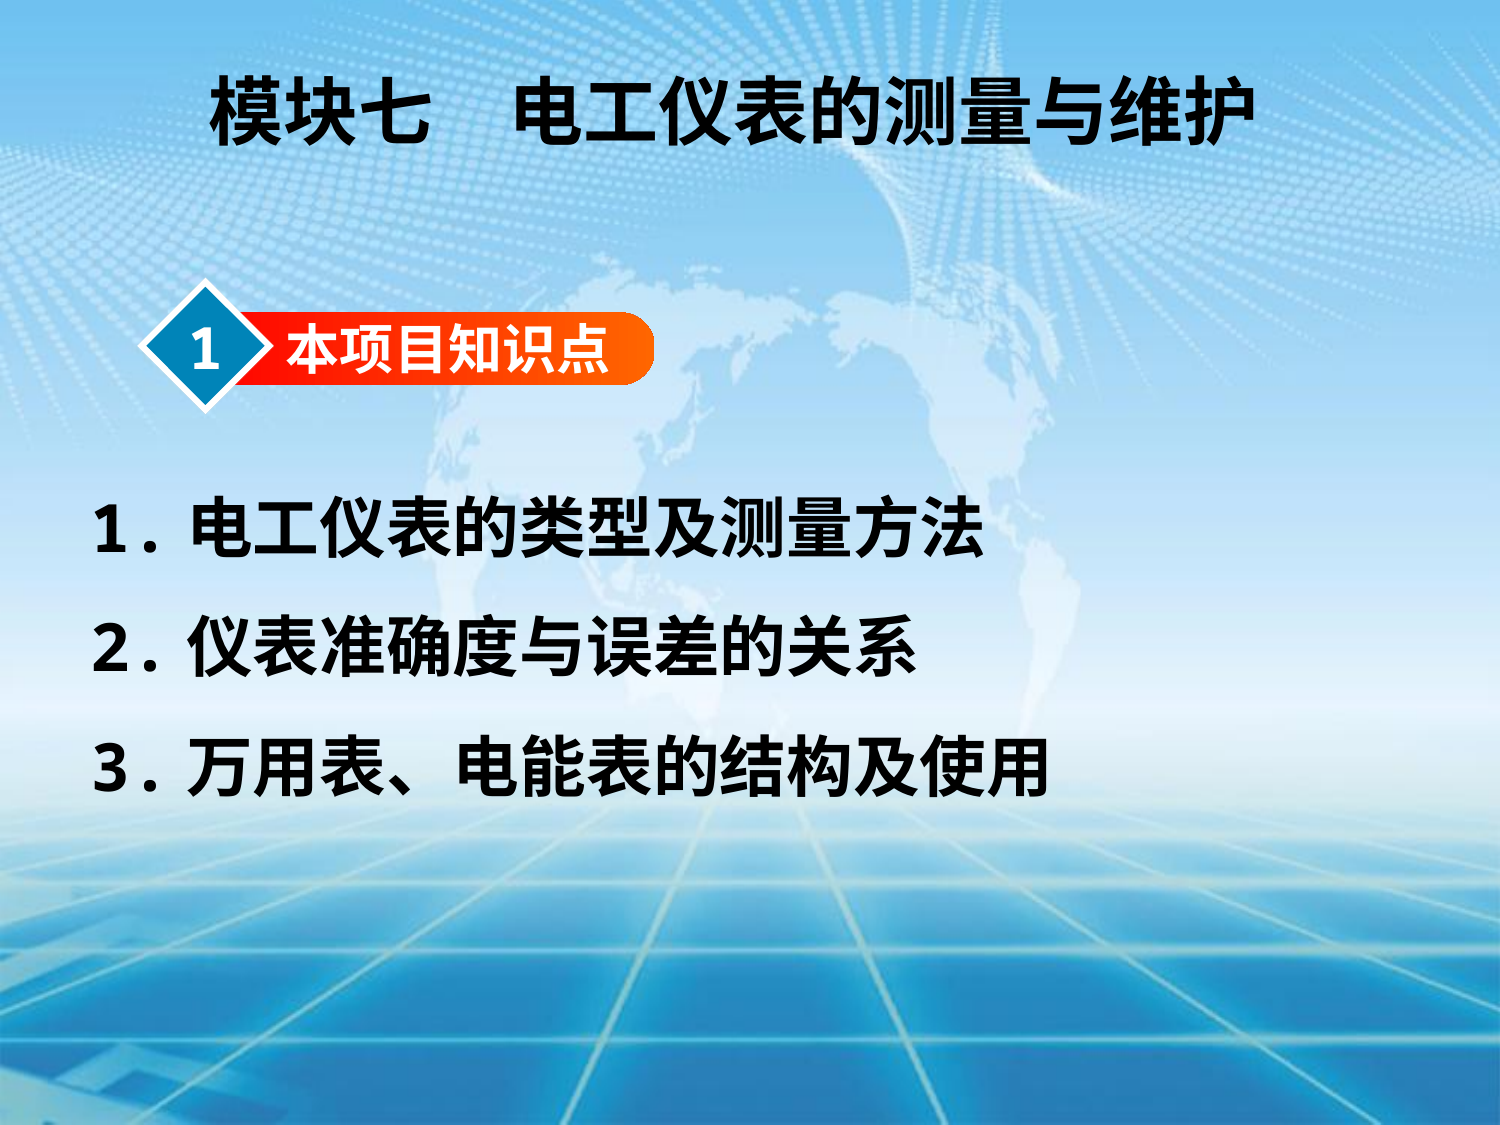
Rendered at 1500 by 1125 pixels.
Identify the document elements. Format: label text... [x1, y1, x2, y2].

text_box [233, 312, 271, 385]
text_box 1.电工仪表的类型及测量方法 2.仪表准确度与误差的关系 3.万用表、电能表的结构及使用 [75, 437, 1397, 813]
picture [0, 0, 1500, 1125]
text_box 本项目知识点 [271, 307, 657, 388]
text_box 1 [141, 282, 270, 410]
text_box 模块七 电工仪表的测量与维护 [123, 15, 1343, 204]
